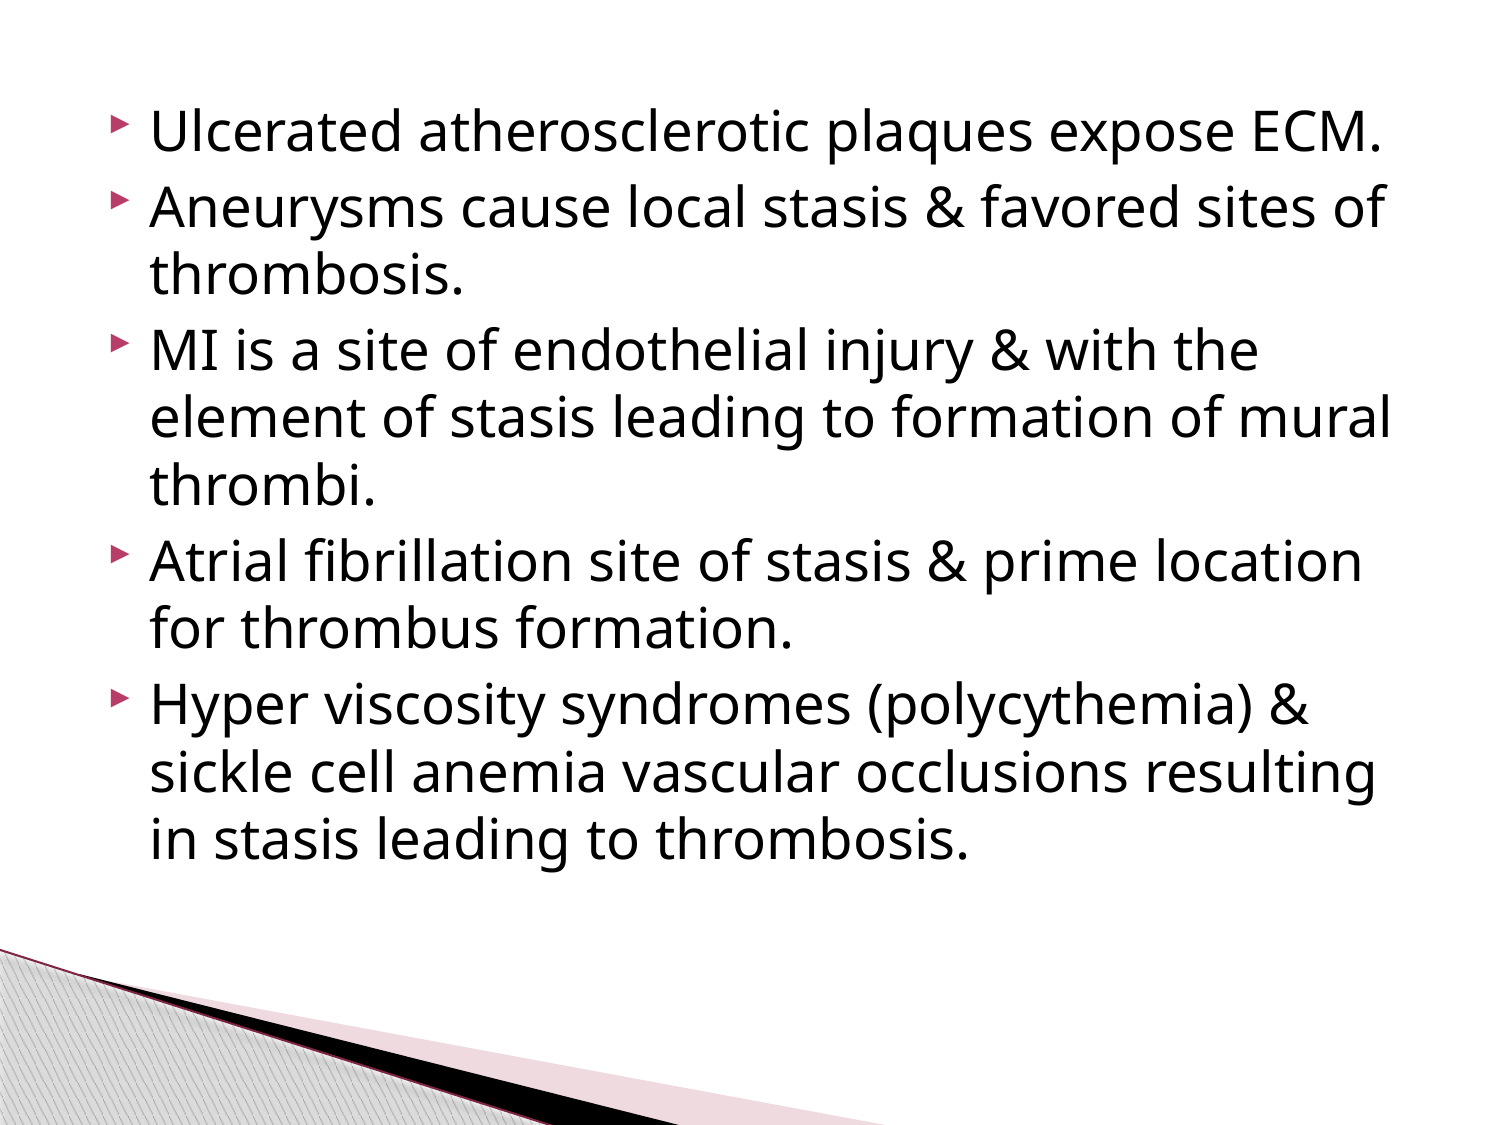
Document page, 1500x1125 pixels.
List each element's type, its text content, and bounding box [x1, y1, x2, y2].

list Ulcerated atherosclerotic plaques expose ECM. Aneurysms cause local stasis & favored sites of thrombosis. MI is a site of endothelial injury & with the element of stasis leading to formation of mural thrombi. Atrial fibrillation site of stasis & prime location for thrombus formation. Hyper viscosity syndromes (polycythemia) & sickle cell anemia vascular occlusions resulting in stasis leading to thrombosis. [75, 87, 1425, 1025]
